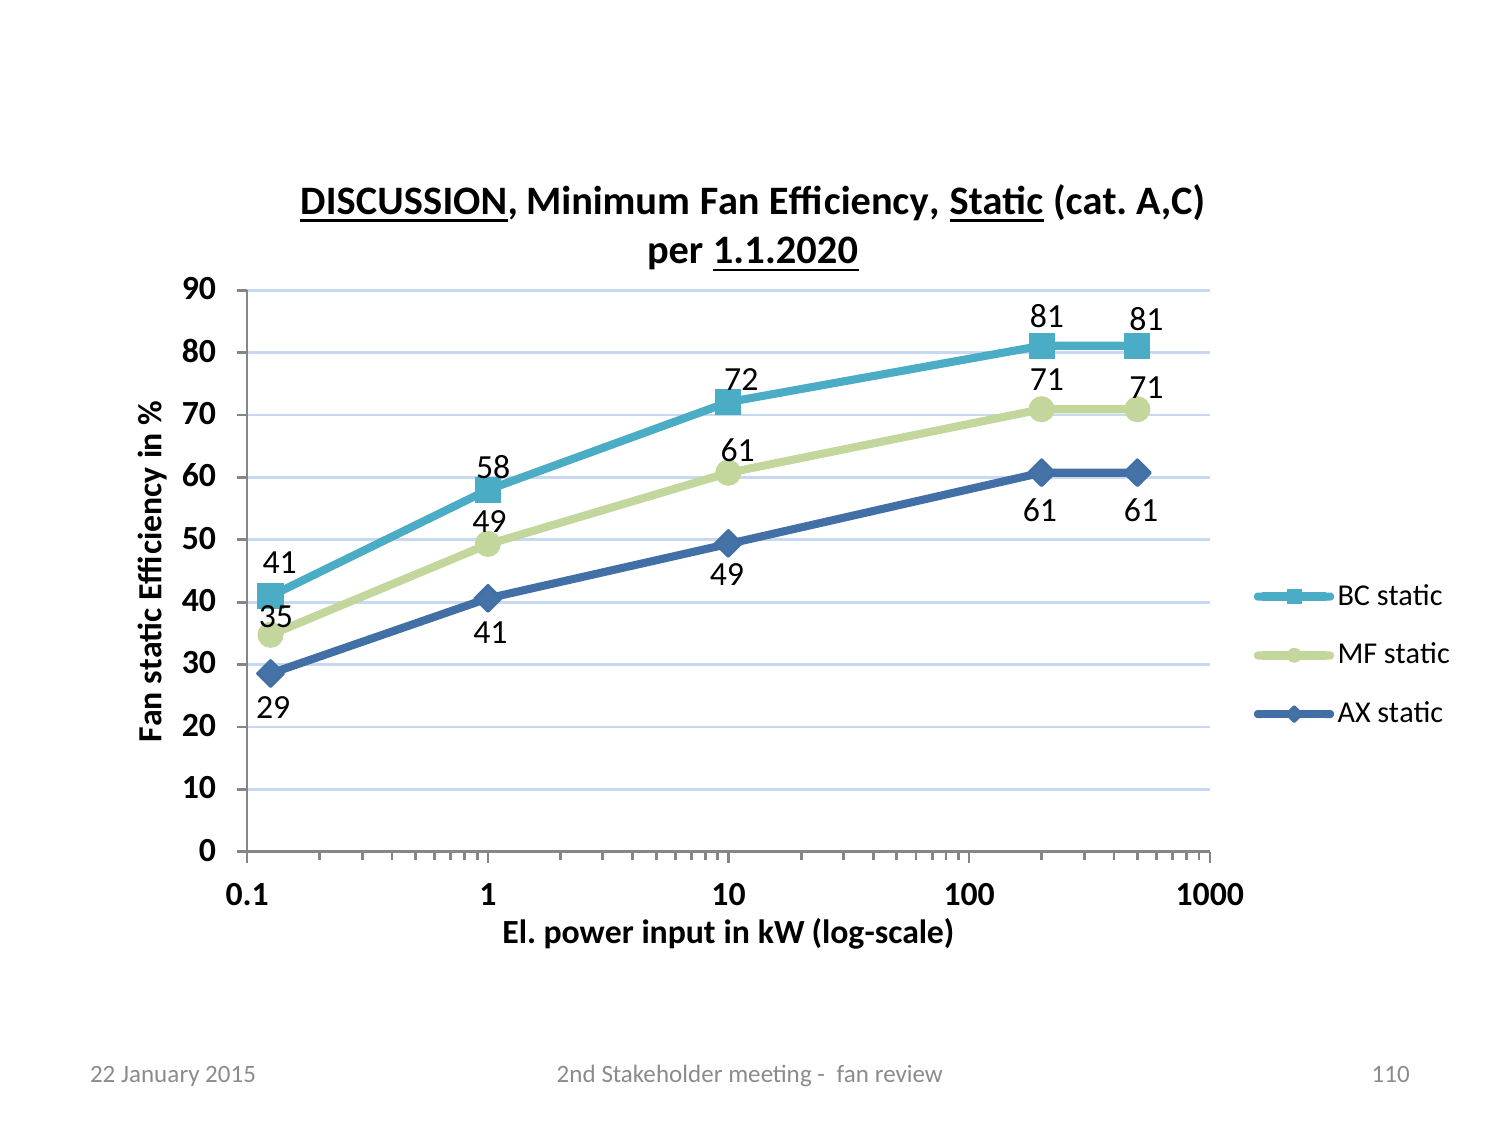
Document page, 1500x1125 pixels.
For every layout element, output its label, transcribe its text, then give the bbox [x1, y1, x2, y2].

footer 2nd Stakeholder meeting - fan review [512, 1042, 988, 1103]
slide_number 110 [1074, 1042, 1425, 1103]
picture [5, 147, 1500, 958]
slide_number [75, 1042, 425, 1103]
